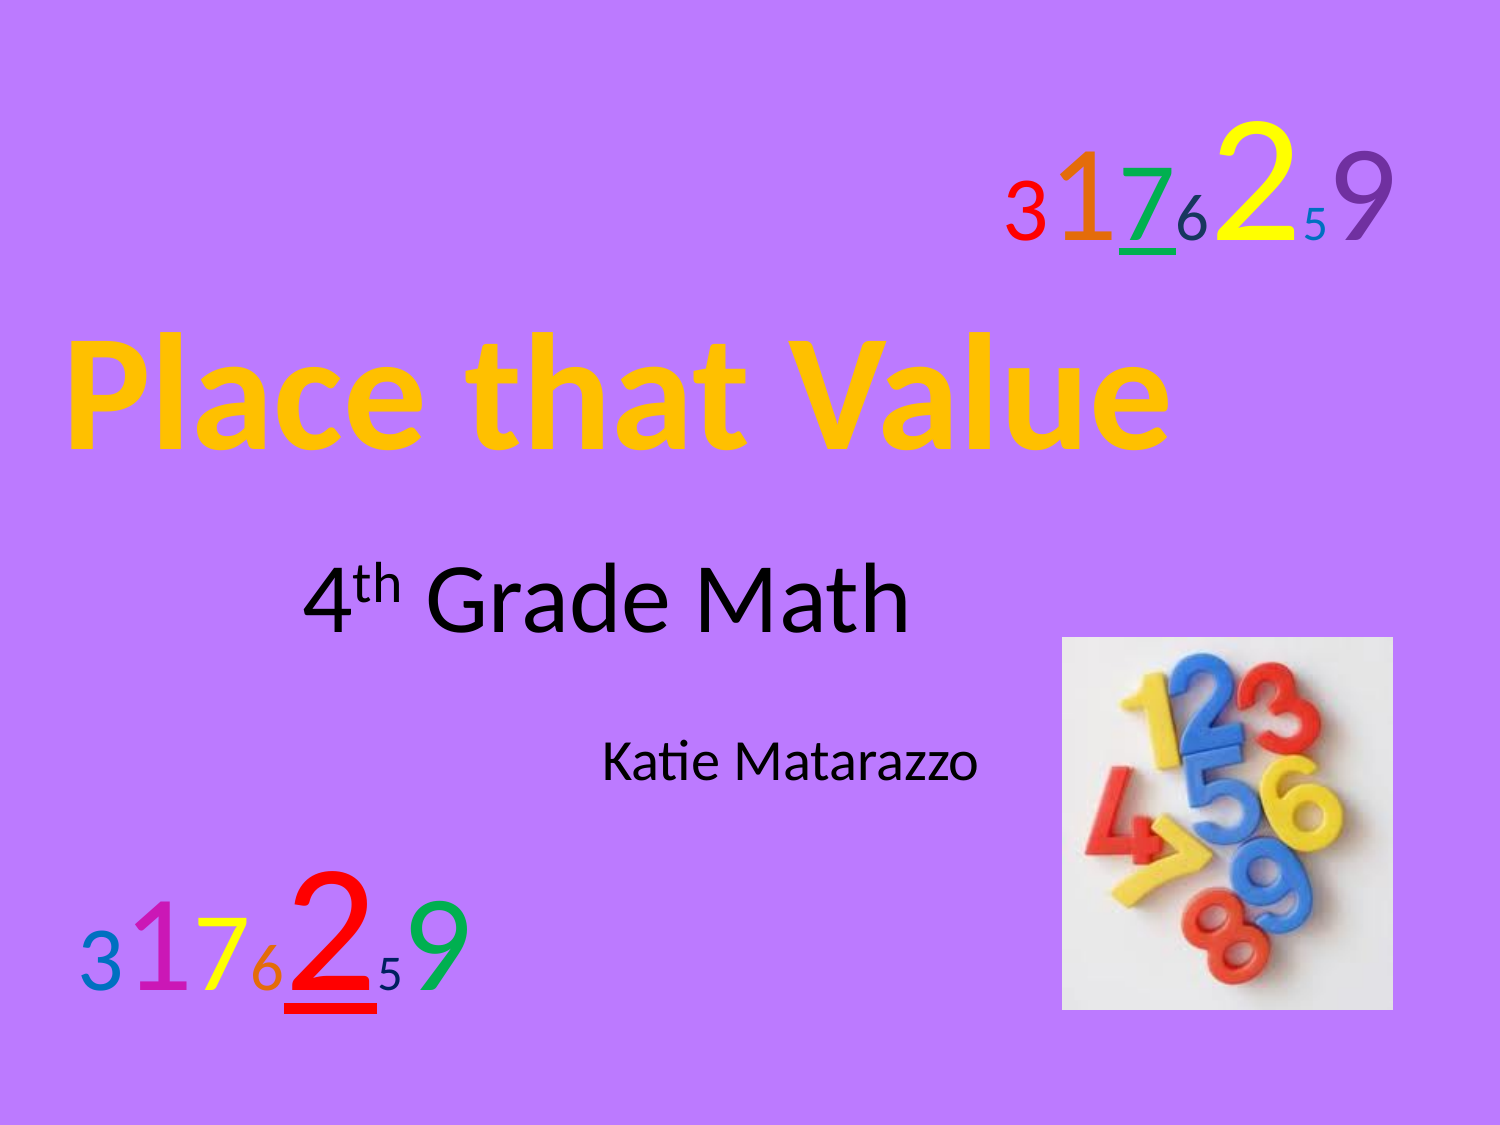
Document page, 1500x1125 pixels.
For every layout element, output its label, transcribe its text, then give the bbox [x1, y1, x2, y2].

text_box 3176259 [974, 49, 1425, 288]
title Place that Value [0, 262, 1275, 504]
picture [1062, 637, 1393, 1010]
text_box 4th Grade Math Katie Matarazzo [287, 525, 1000, 800]
subtitle 3176259 [50, 800, 500, 1038]
